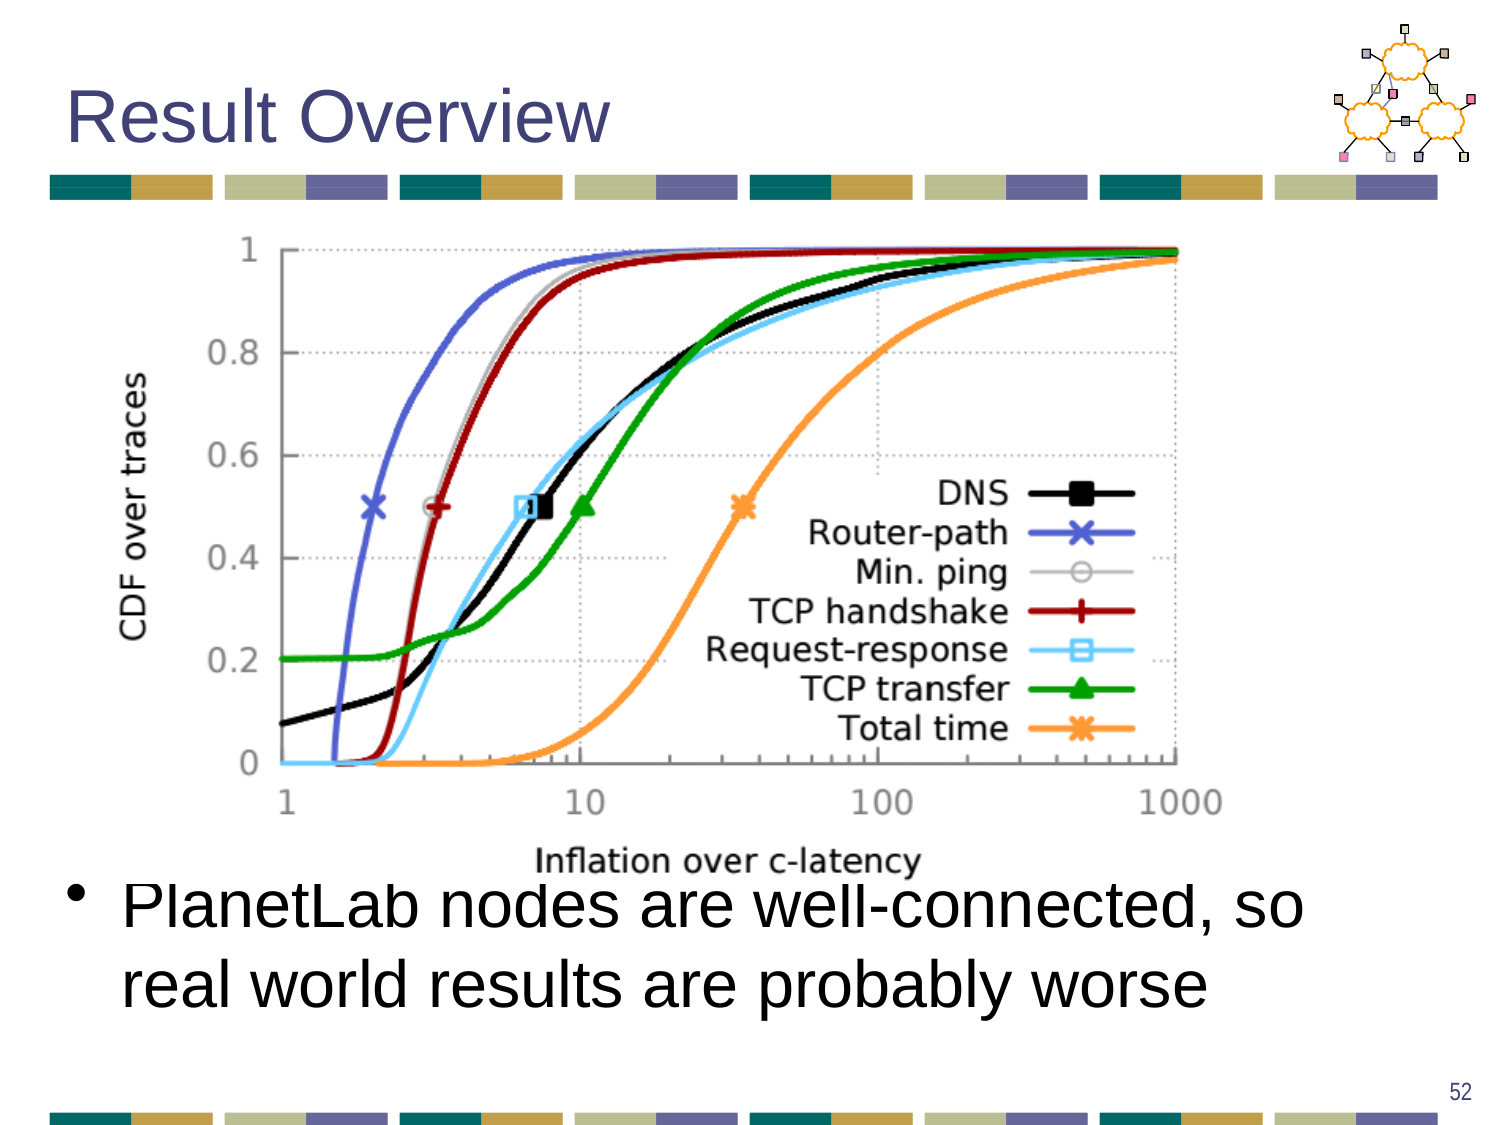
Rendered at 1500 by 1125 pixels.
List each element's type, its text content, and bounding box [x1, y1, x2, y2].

list PlanetLab nodes are well-connected, so real world results are probably worse [50, 200, 1438, 1000]
title Result Overview [50, 62, 1438, 163]
picture [99, 224, 1238, 884]
slide_number 52 [1174, 1037, 1488, 1113]
